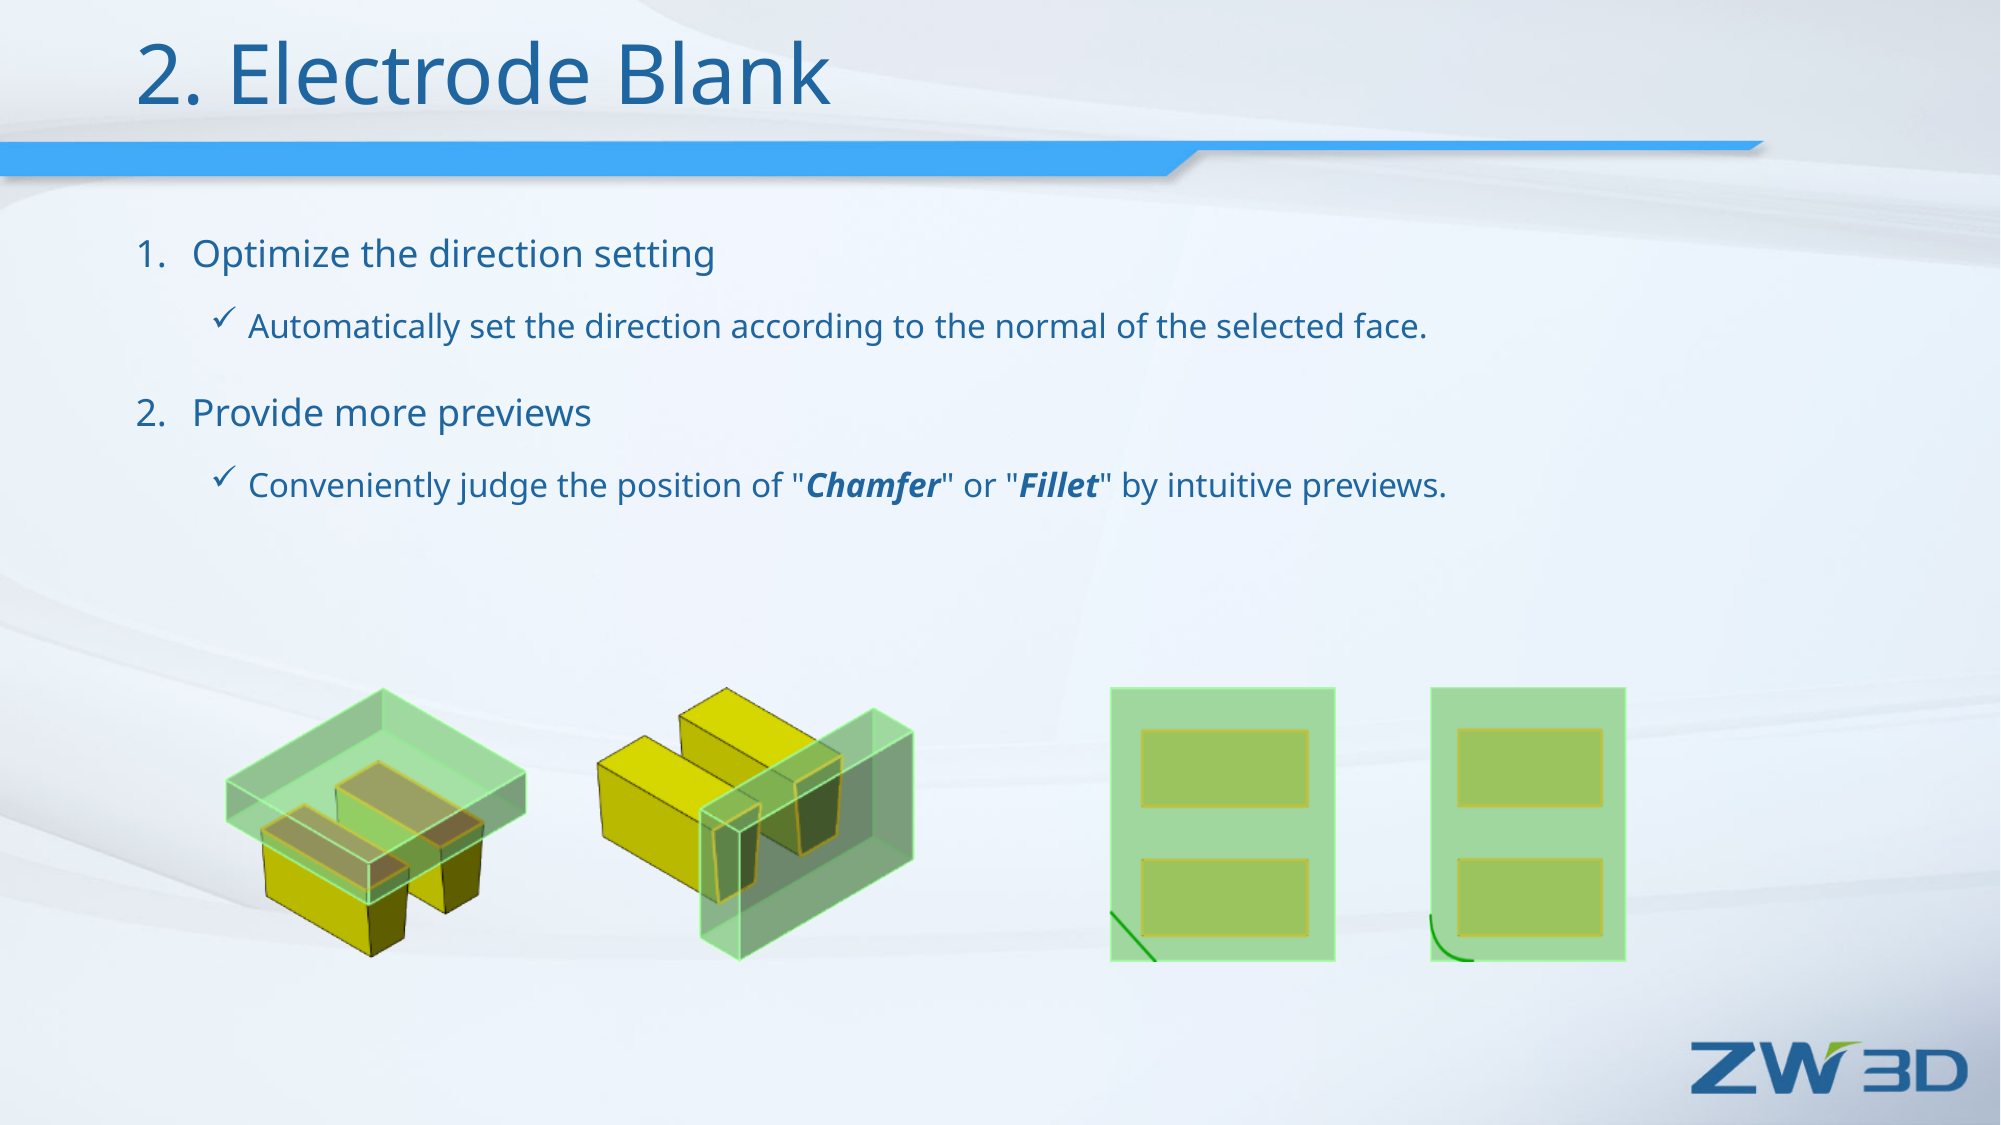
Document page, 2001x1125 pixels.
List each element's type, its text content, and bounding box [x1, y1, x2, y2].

title 2. Electrode Blank [120, 20, 1916, 135]
picture [0, 0, 2001, 1125]
list Optimize the direction setting Automatically set the direction according to the normal of the selected face. Provide more previews Conveniently judge the position of "Chamfer" or "Fillet" by intuitive previews. [120, 199, 1793, 657]
